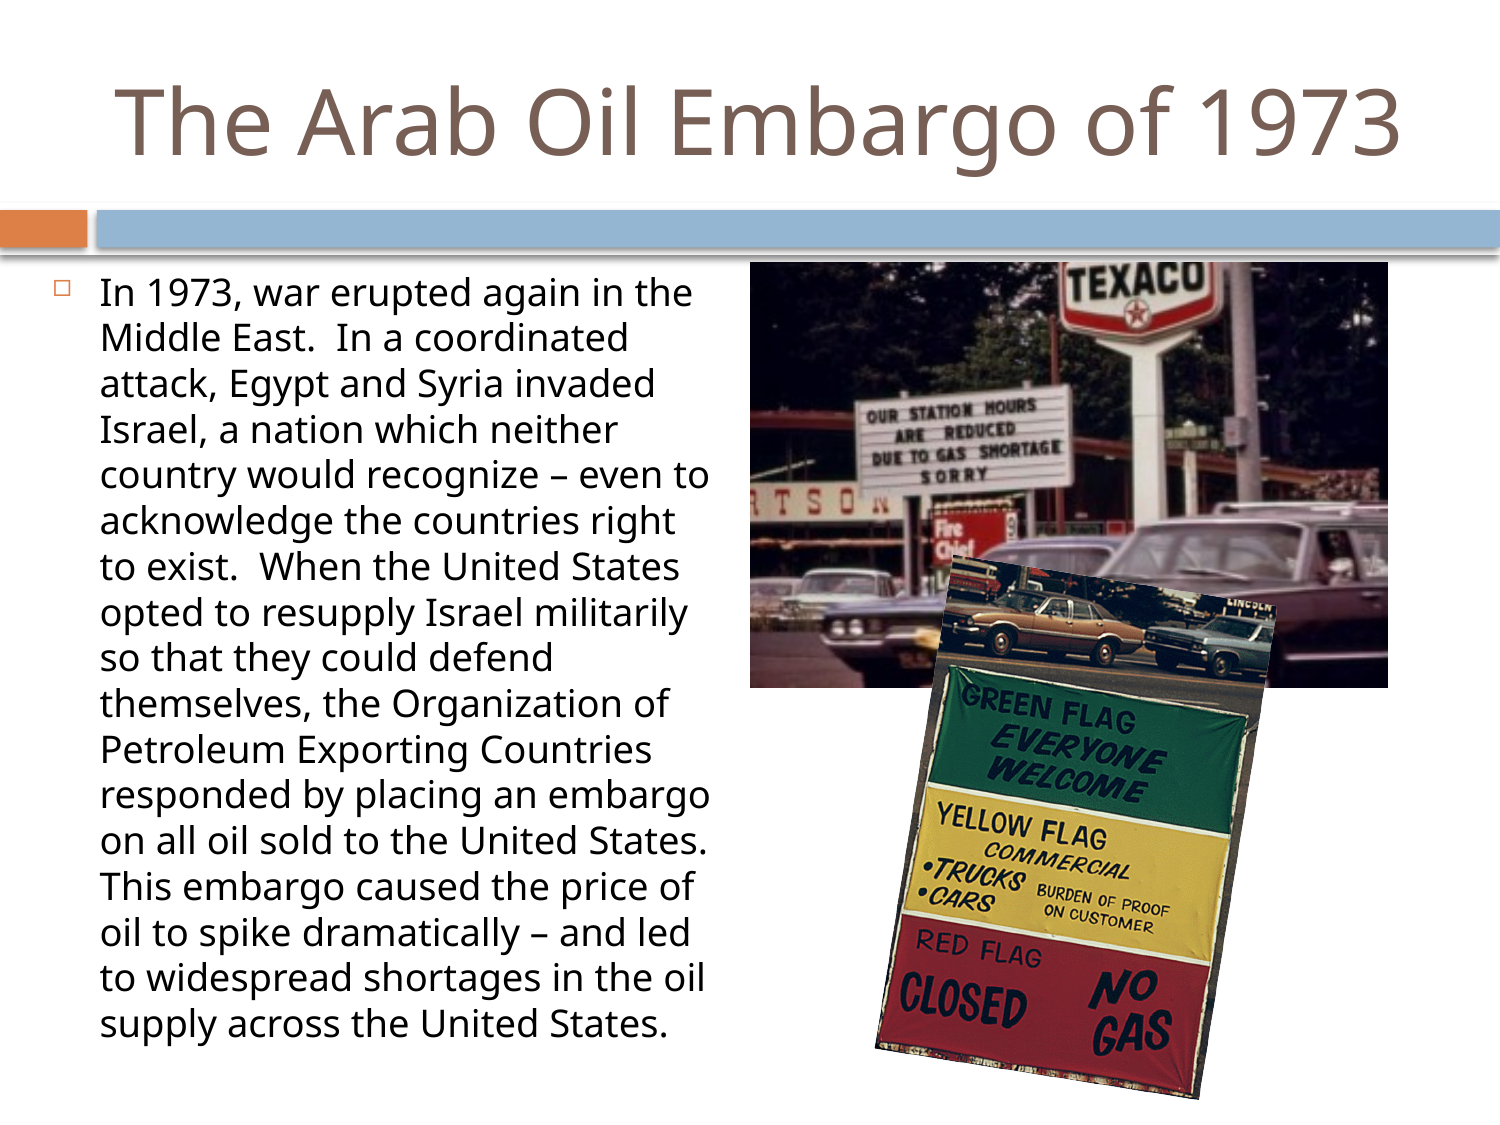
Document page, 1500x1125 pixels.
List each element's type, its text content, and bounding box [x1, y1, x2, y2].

picture [875, 577, 1264, 1099]
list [749, 262, 1388, 688]
list In 1973, war erupted again in the Middle East. In a coordinated attack, Egypt and Syria invaded Israel, a nation which neither country would recognize – even to acknowledge the countries right to exist. When the United States opted to resupply Israel militarily so that they could defend themselves, the Organization of Petroleum Exporting Countries responded by placing an embargo on all oil sold to the United States. This embargo caused the price of oil to spike dramatically – and led to widespread shortages in the oil supply across the United States. [37, 260, 738, 1088]
title The Arab Oil Embargo of 1973 [99, 37, 1438, 200]
